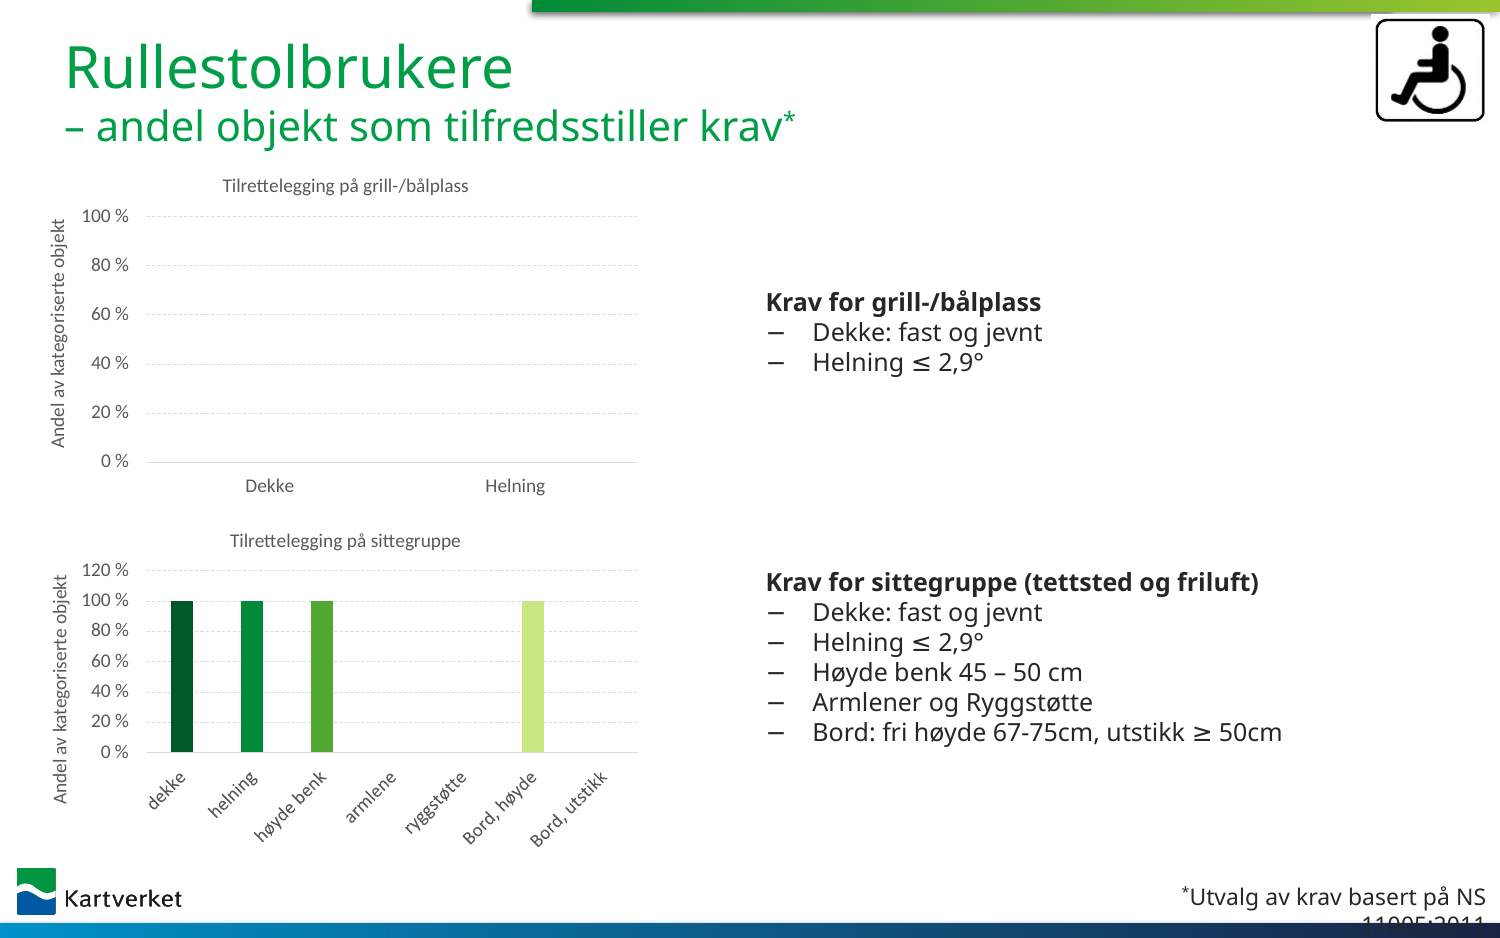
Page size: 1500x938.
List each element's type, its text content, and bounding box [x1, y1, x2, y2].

picture [1371, 13, 1491, 127]
text_box Krav for sittegruppe (tettsted og friluft) Dekke: fast og jevnt Helning ≤ 2,9° Høyde benk 45 – 50 cm Armlener og Ryggstøtte Bord: fri høyde 67-75cm, utstikk ≥ 50cm [750, 559, 1500, 754]
text_box Rullestolbrukere – andel objekt som tilfredsstiller krav* [49, 14, 1431, 158]
text_box *Utvalg av krav basert på NS 11005:2011 [1068, 873, 1500, 938]
picture [41, 166, 650, 505]
picture [41, 520, 650, 859]
text_box Krav for grill-/bålplass Dekke: fast og jevnt Helning ≤ 2,9° [750, 279, 1452, 384]
